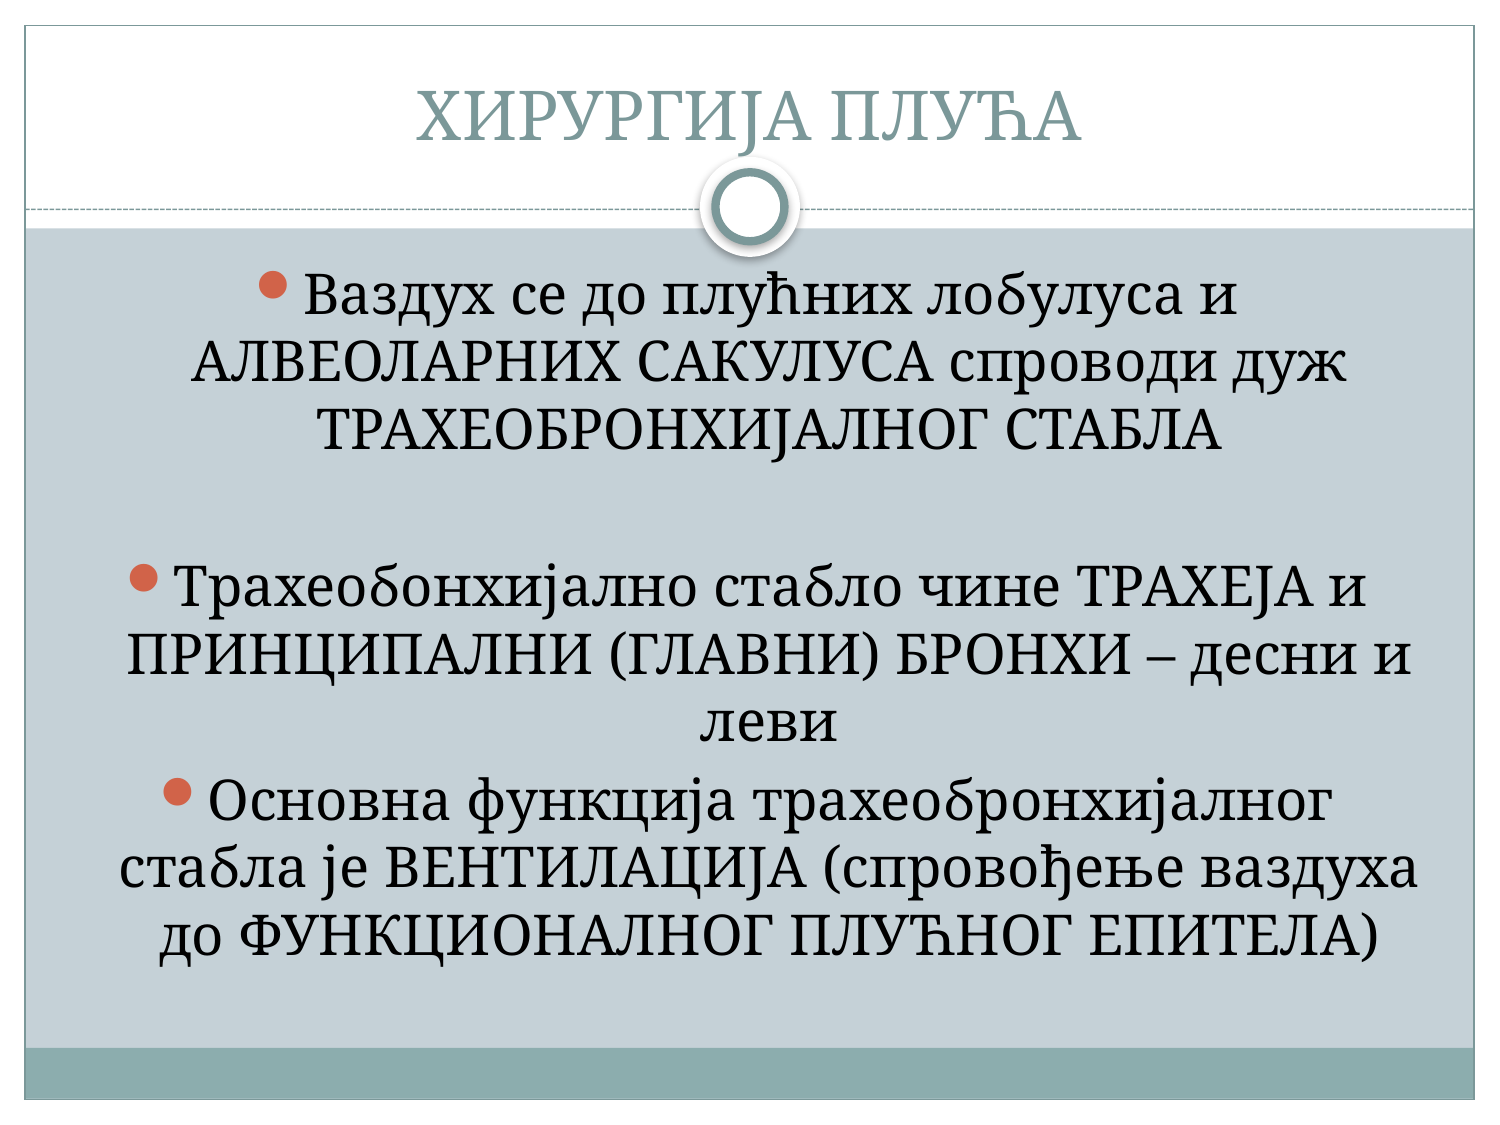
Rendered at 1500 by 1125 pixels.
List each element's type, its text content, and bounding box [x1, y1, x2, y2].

list Ваздух се до плућних лобулуса и АЛВЕОЛАРНИХ САКУЛУСА спроводи дуж ТРАХЕОБРОНХИЈАЛНОГ СТАБЛА Трахеобонхијално стабло чине ТРАХЕЈА и ПРИНЦИПАЛНИ (ГЛАВНИ) БРОНХИ – десни и леви Основна функција трахеобронхијалног стабла је ВЕНТИЛАЦИЈА (спровођење ваздуха до ФУНКЦИОНАЛНОГ ПЛУЋНОГ ЕПИТЕЛА) [49, 250, 1445, 1001]
title ХИРУРГИЈА ПЛУЋА [49, 37, 1450, 162]
